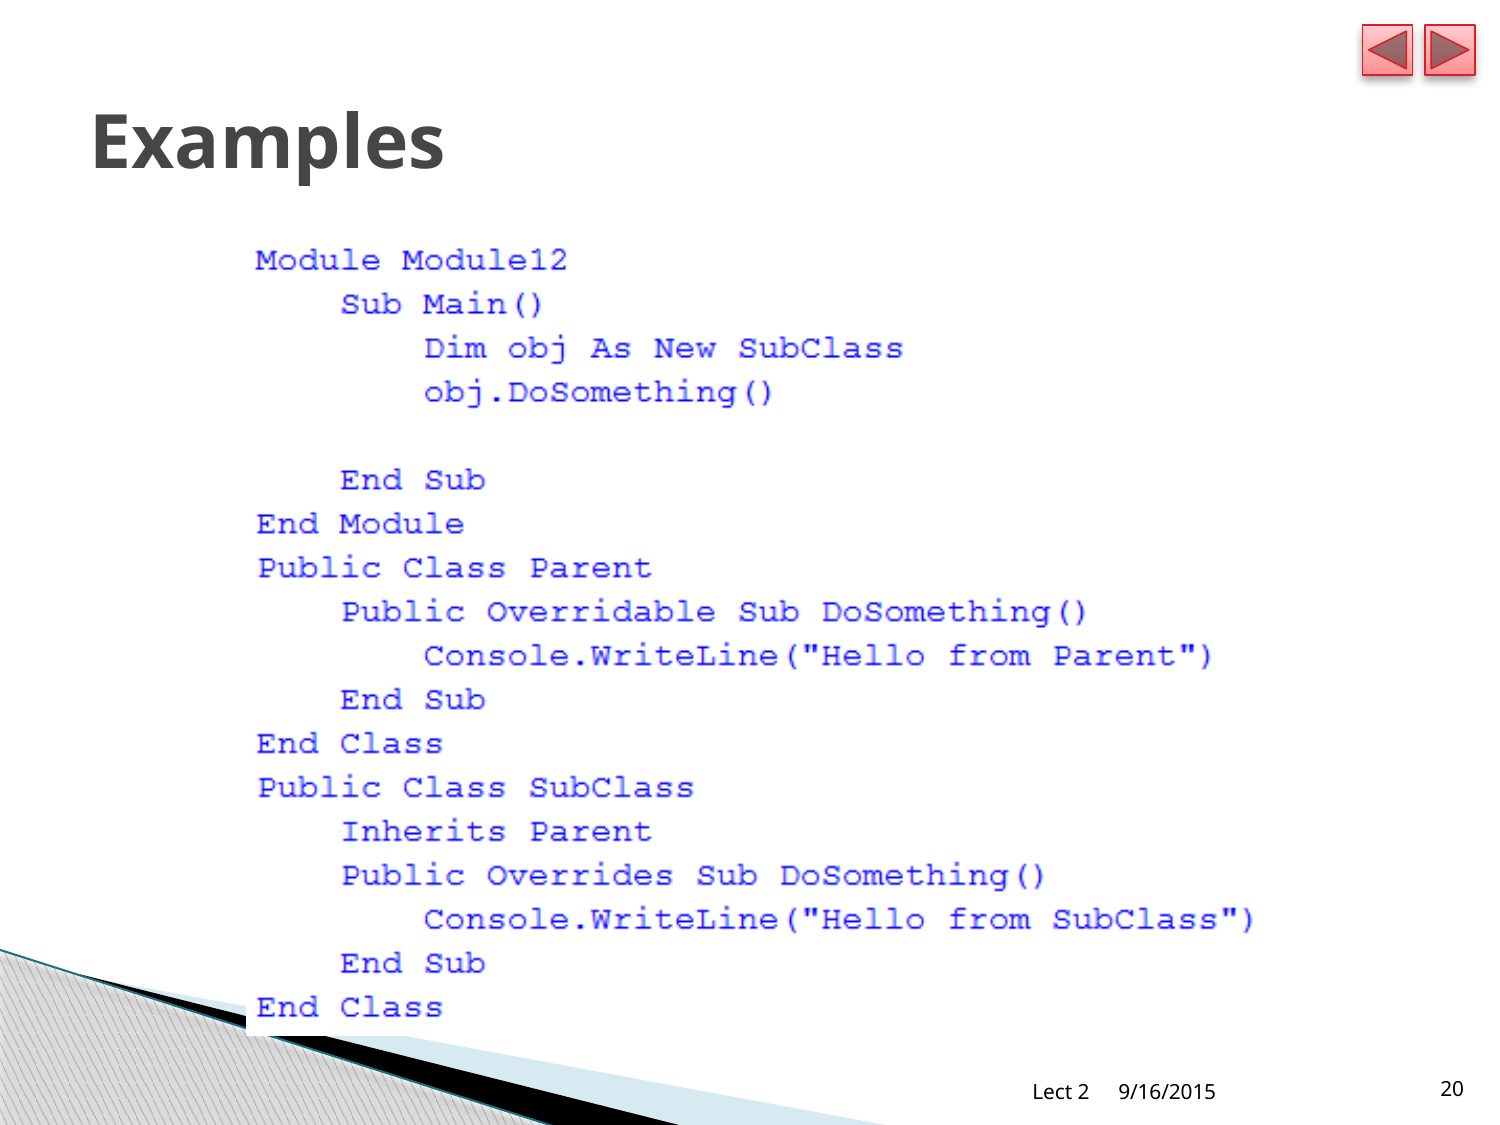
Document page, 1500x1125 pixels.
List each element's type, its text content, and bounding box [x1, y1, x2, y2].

title Examples [75, 45, 1425, 233]
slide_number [1105, 1051, 1418, 1112]
footer Lect 2 [650, 1051, 1105, 1112]
picture [246, 243, 1282, 1036]
slide_number 20 [1418, 1051, 1479, 1112]
